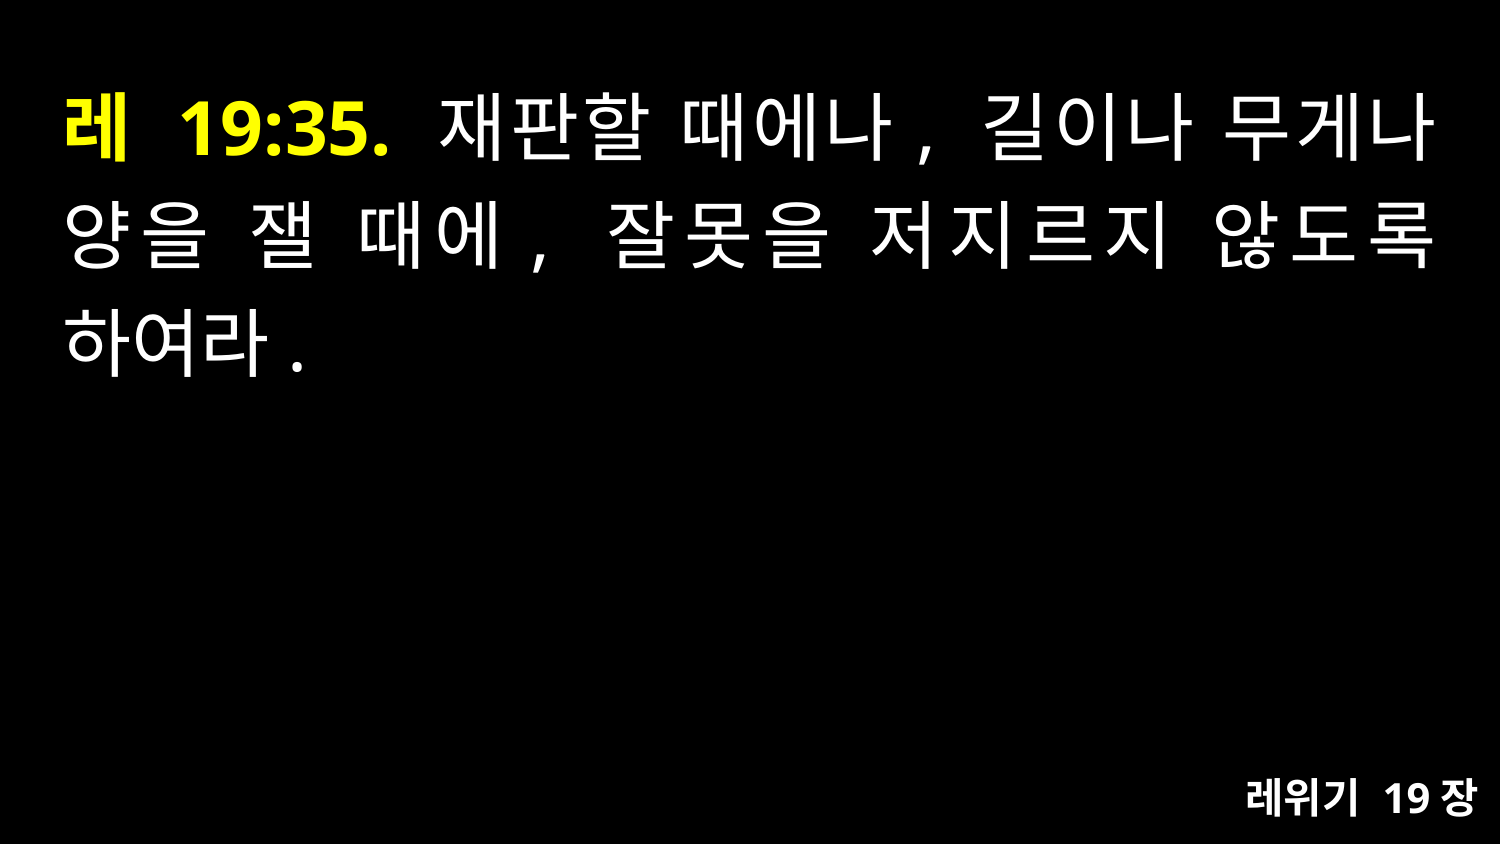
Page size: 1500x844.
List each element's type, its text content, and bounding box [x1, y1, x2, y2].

subtitle 레위기 19장 [916, 770, 1500, 844]
title 레 19:35. 재판할 때에나, 길이나 무게나 양을 잴 때에, 잘못을 저지르지 않도록 하여라. [0, 0, 1500, 844]
